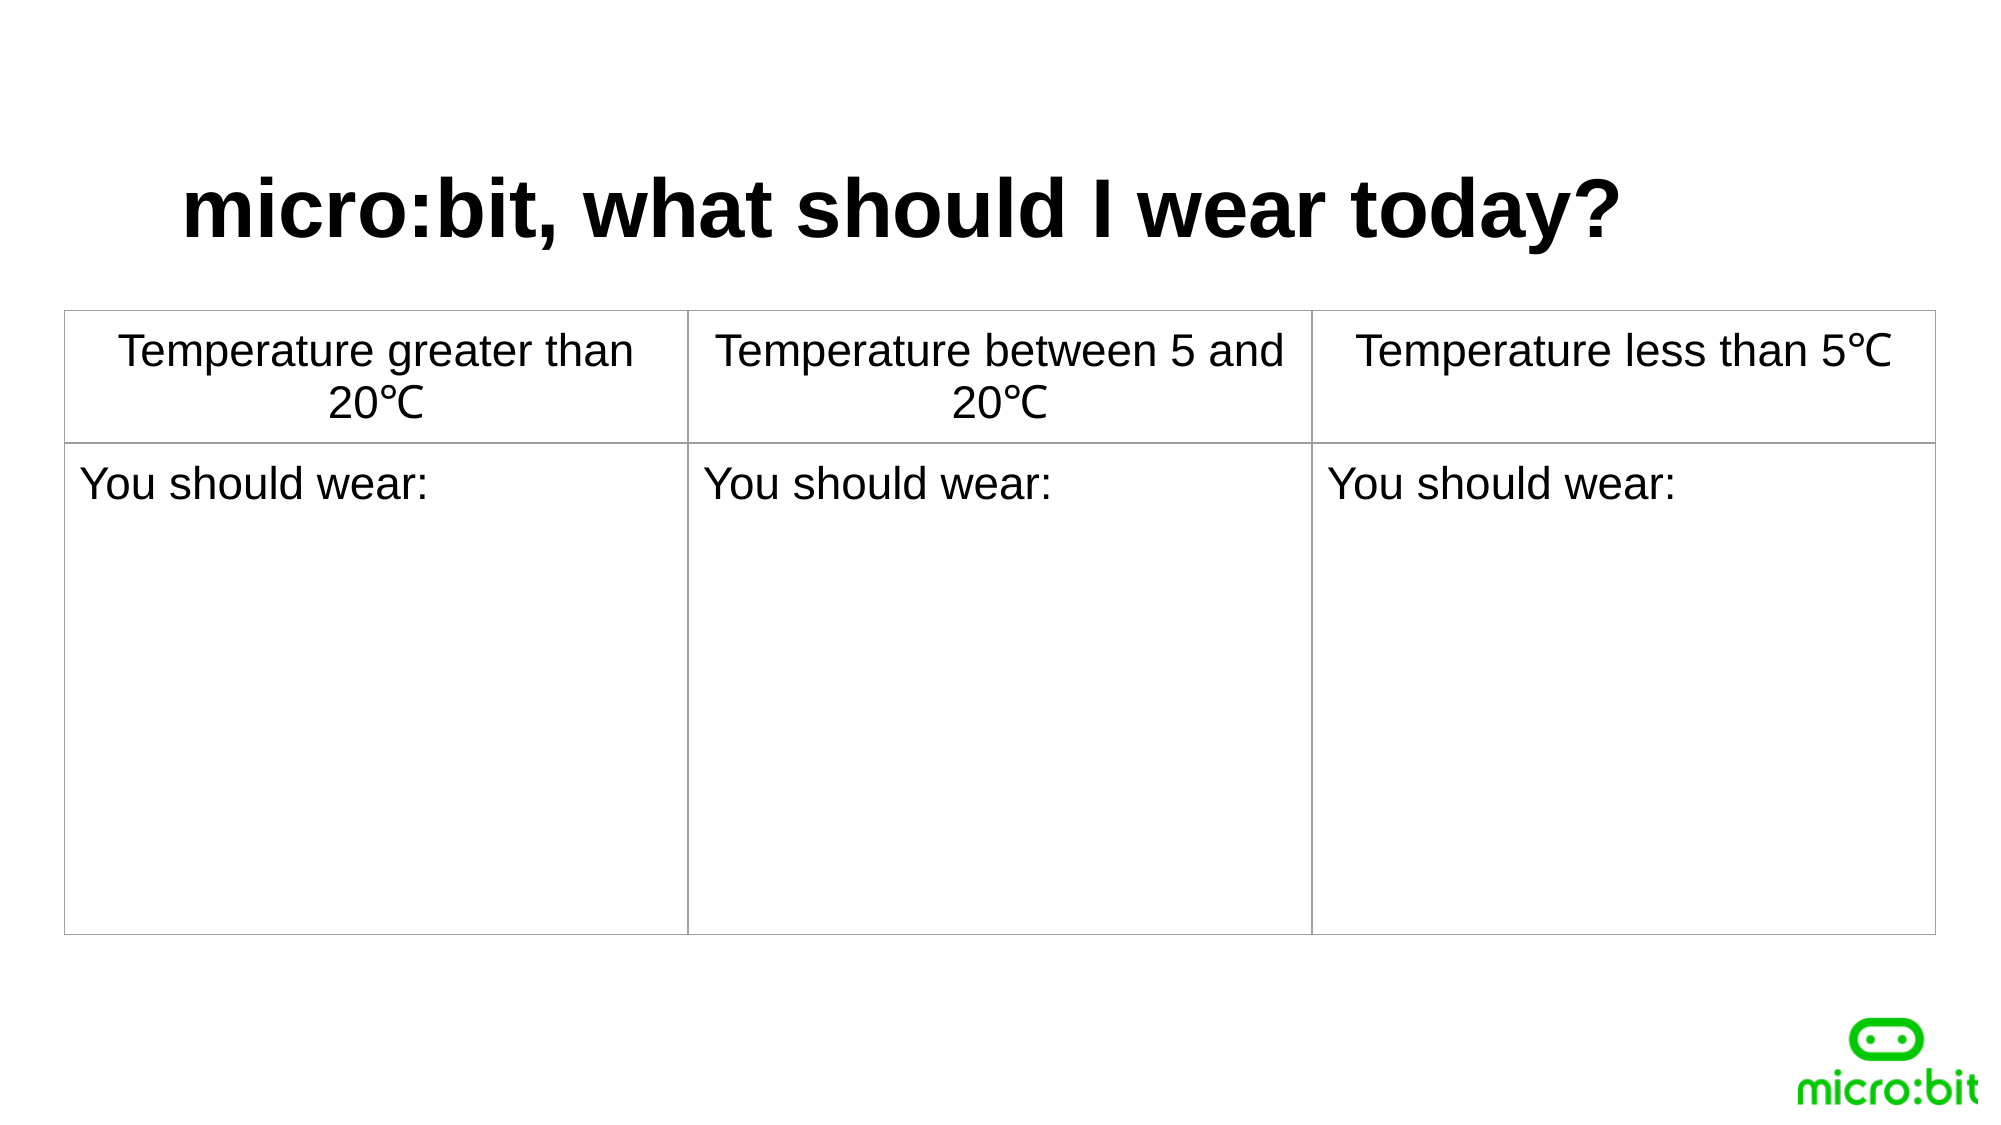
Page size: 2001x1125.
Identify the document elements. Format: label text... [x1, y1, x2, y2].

table_header Temperature greater than 20℃ [65, 311, 687, 442]
table_cell You should wear: [689, 444, 1311, 934]
table_header Temperature between 5 and 20℃ [689, 311, 1311, 442]
table_cell You should wear: [1313, 444, 1935, 934]
table_cell You should wear: [65, 444, 687, 934]
text_box micro:bit, what should I wear today? [166, 60, 1918, 310]
picture [1797, 1017, 1978, 1106]
table_header Temperature less than 5℃ [1313, 311, 1935, 442]
